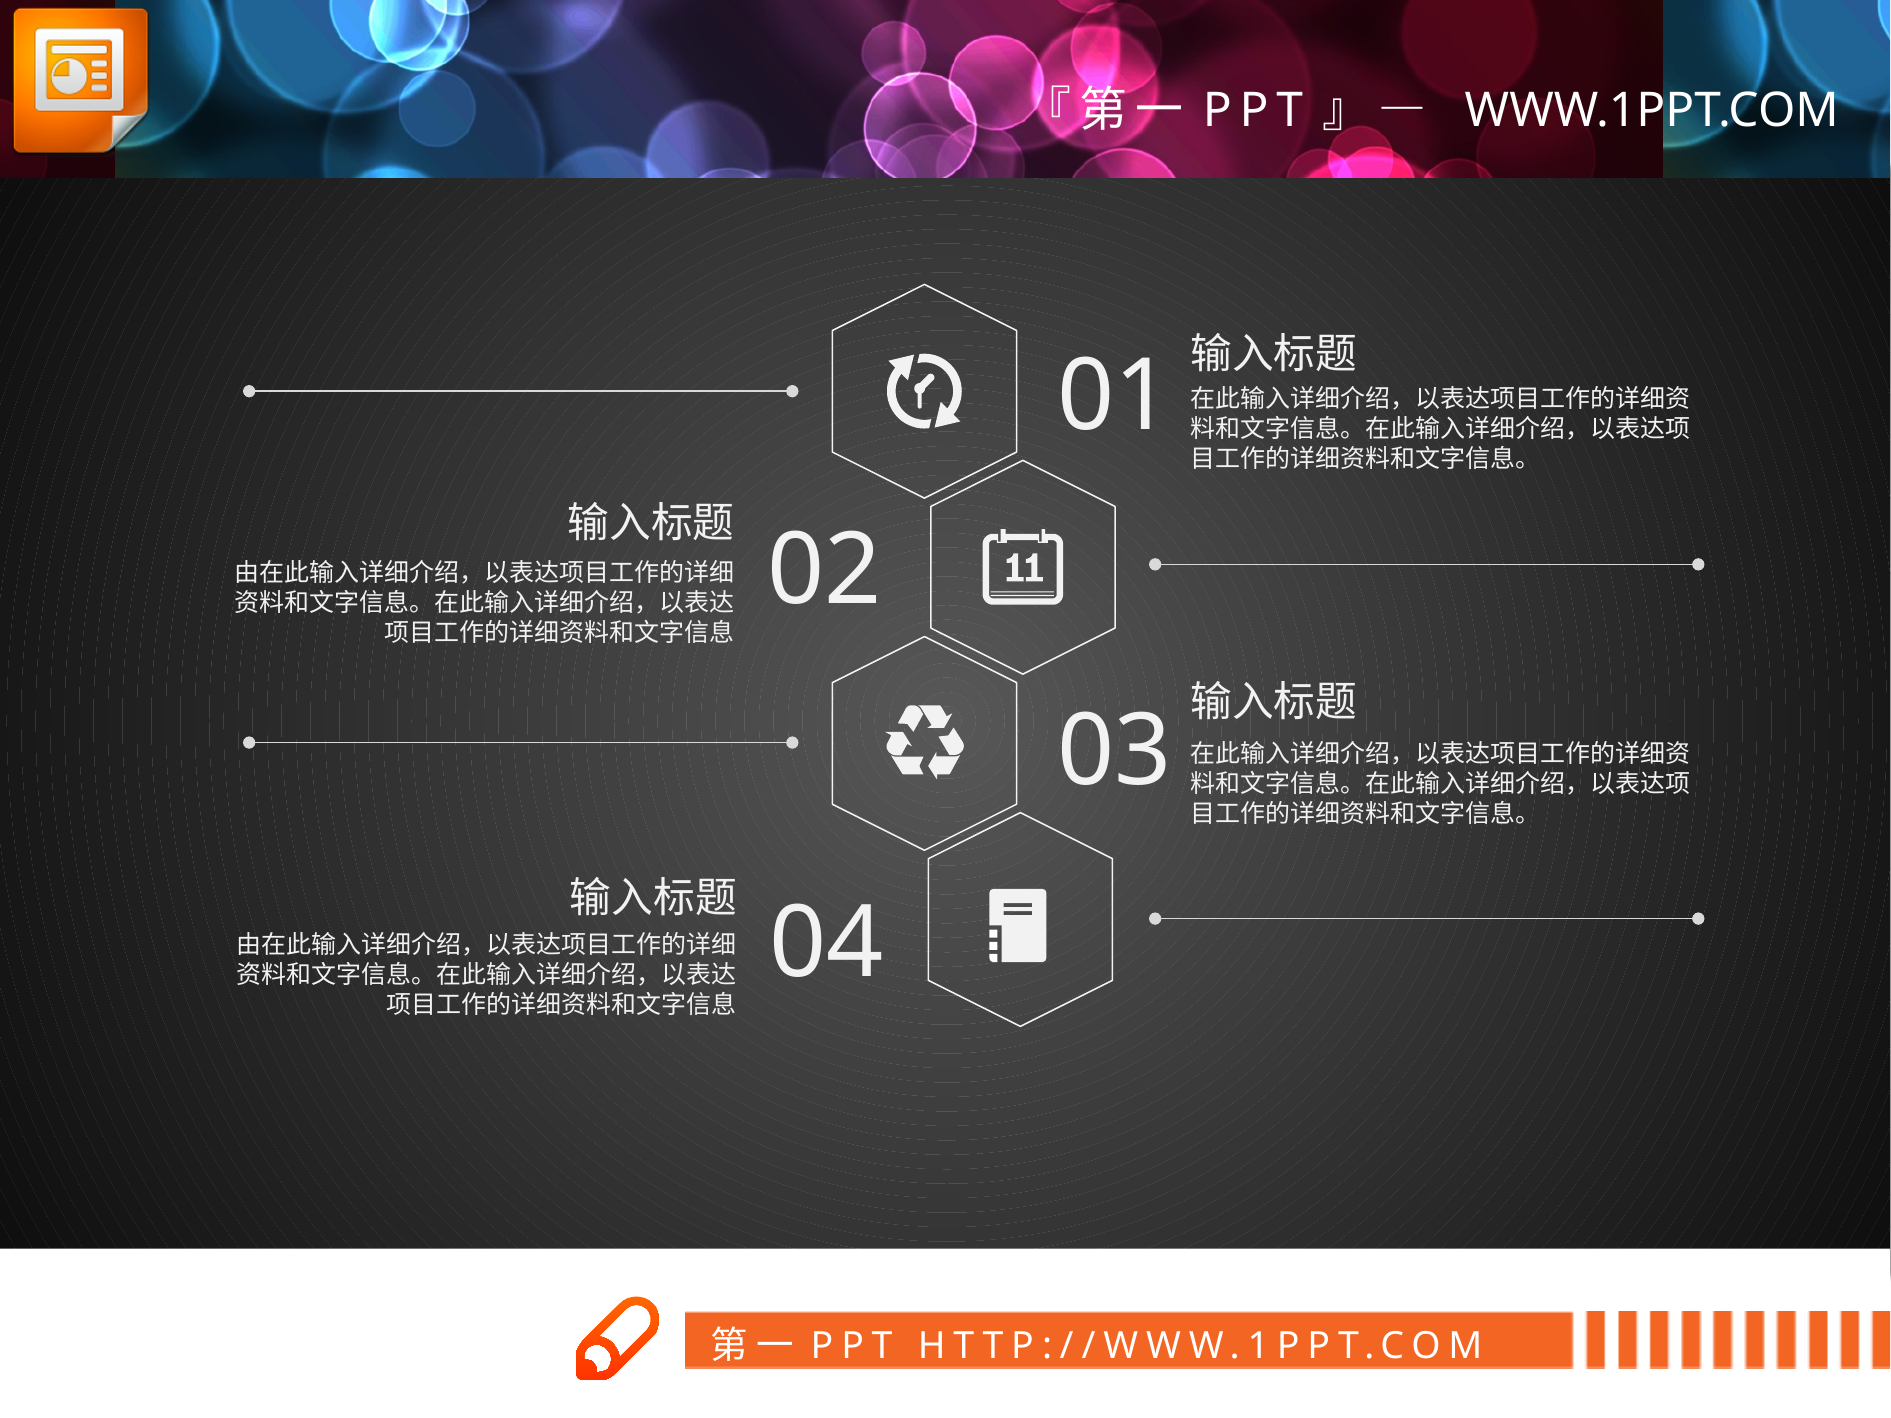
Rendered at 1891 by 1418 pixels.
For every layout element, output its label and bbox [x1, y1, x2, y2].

text_box [927, 812, 1113, 1027]
text_box [214, 862, 903, 1028]
text_box [831, 284, 1017, 499]
text_box [212, 488, 901, 656]
text_box [930, 460, 1116, 675]
text_box [1039, 319, 1713, 513]
text_box [1039, 667, 1713, 867]
picture [685, 1311, 1891, 1369]
text_box [831, 636, 1017, 851]
picture [0, 0, 1891, 178]
